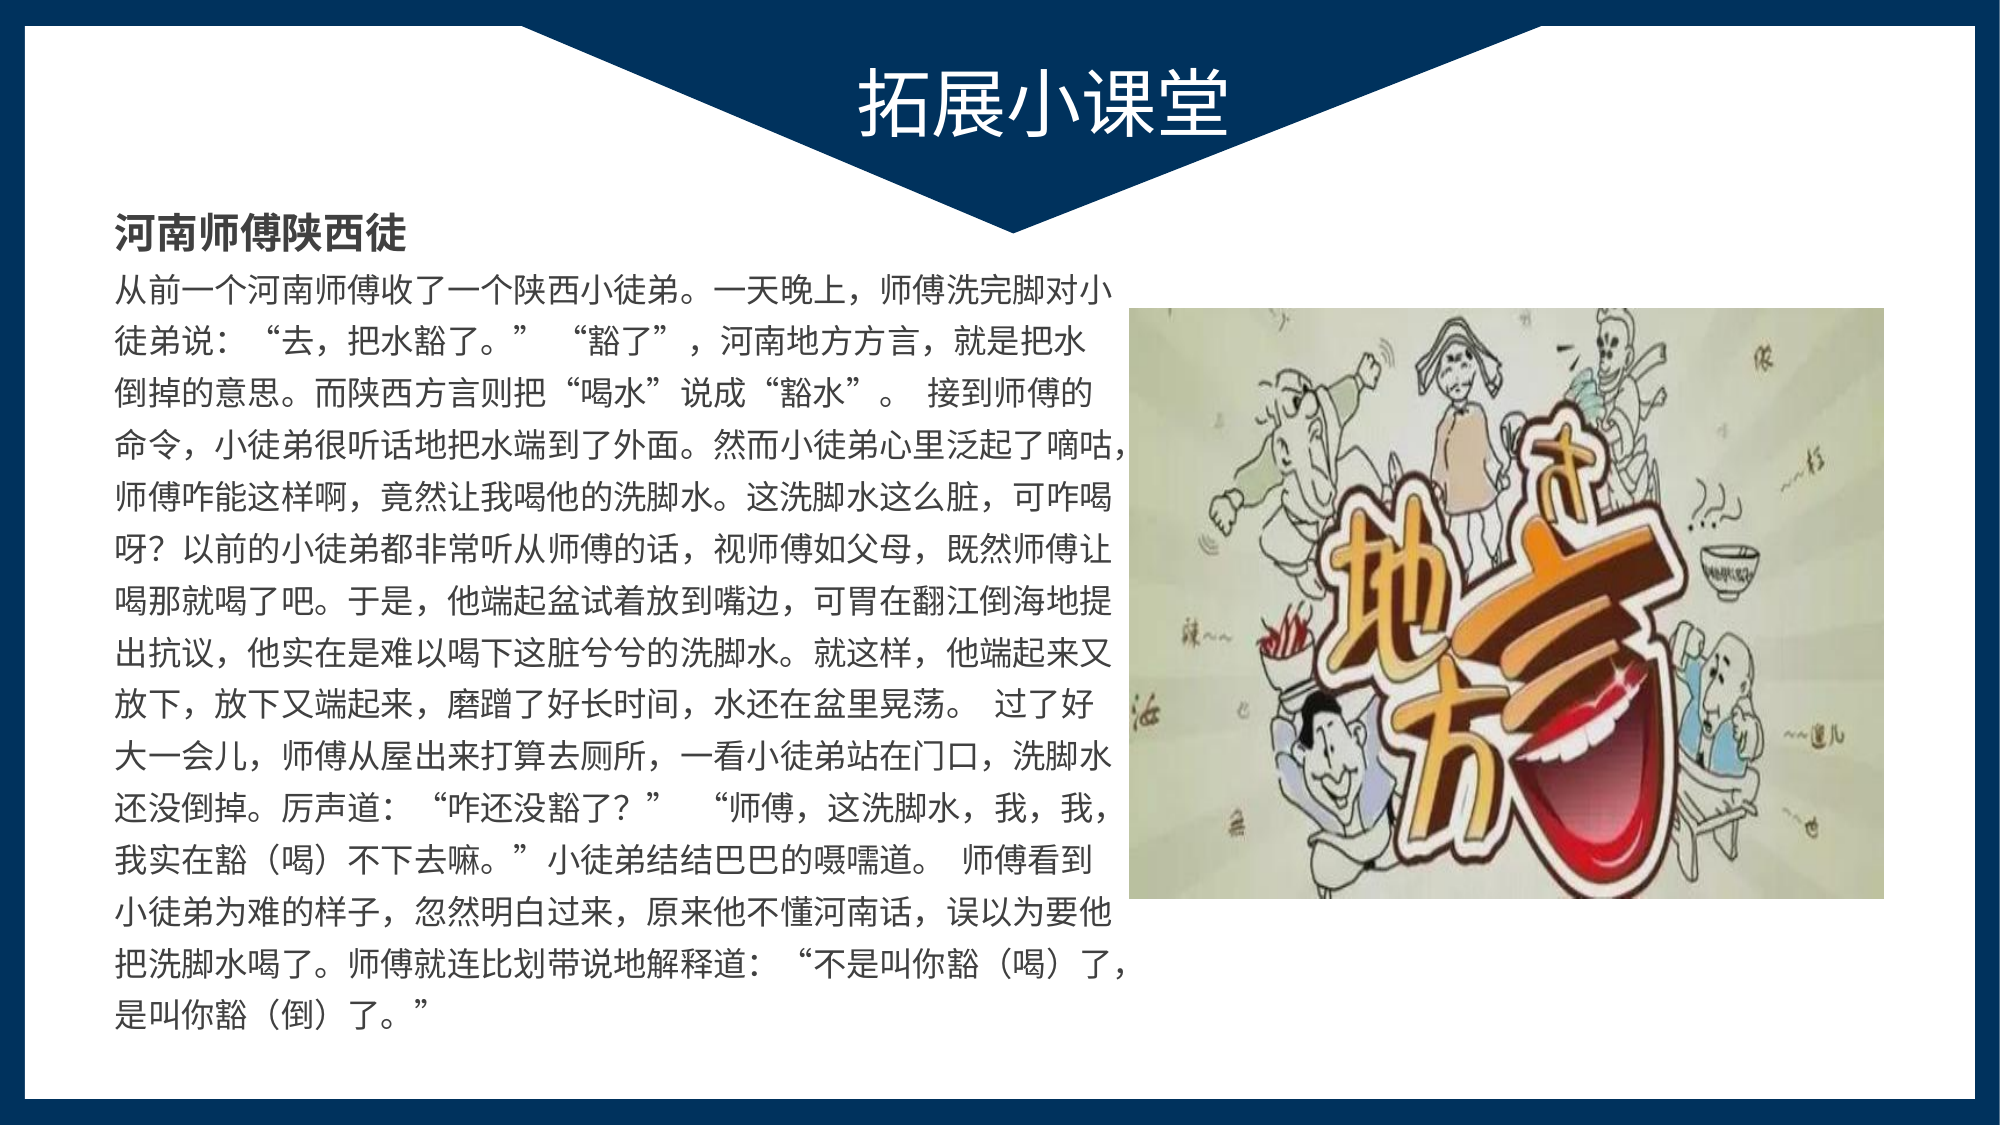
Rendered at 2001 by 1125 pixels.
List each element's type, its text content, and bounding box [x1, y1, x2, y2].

text_box [0, 0, 2000, 1125]
picture [1129, 308, 1884, 899]
text_box [24, 25, 1976, 1100]
text_box [521, 25, 1542, 151]
text_box 拓展小课堂 [813, 49, 1290, 154]
text_box [822, 154, 1219, 189]
text_box 河南师傅陕西徒 从前⼀个河南师傅收了⼀个陕西⼩徒弟。⼀天晚上，师傅洗完脚对⼩徒弟说：“去，把⽔豁了。” “豁了”，河南地⽅⽅⾔，就是把⽔倒掉的意思。⽽陕西⽅⾔则把“喝⽔”说成“豁⽔”。 接到师傅的命令，⼩徒弟很听话地把⽔端到了外⾯。然⽽⼩徒弟⼼⾥泛起了嘀咕，师傅咋能这样啊，竟然让我喝他的洗脚⽔。这洗脚⽔这么脏，可咋喝呀？以前的⼩徒弟都⾮常听从师傅的话，视师傅如⽗母，既然师傅让喝那就喝了吧。于是，他端起盆试着放到嘴边，可胃在翻江倒海地提出抗议，他实在是难以喝下这脏兮兮的洗脚⽔。就这样，他端起来⼜放下，放下⼜端起来，磨蹭了好长时间，⽔还在盆⾥晃荡。 过了好⼤⼀会⼉，师傅从屋出来打算去厕所，⼀看⼩徒弟站在门⼝，洗脚⽔还没倒掉。厉声道：“咋还没豁了？” “师傅，这洗脚⽔，我，我，我实在豁（喝）不下去嘛。”⼩徒弟结结巴巴的嗫嚅道。 师傅看到⼩徒弟为难的样⼦，忽然明⽩过来，原来他不懂河南话，误以为要他把洗脚⽔喝了。师傅就连⽐划带说地解释道：“不是叫你豁（喝）了，是叫你豁（倒）了。” [100, 184, 1130, 1042]
